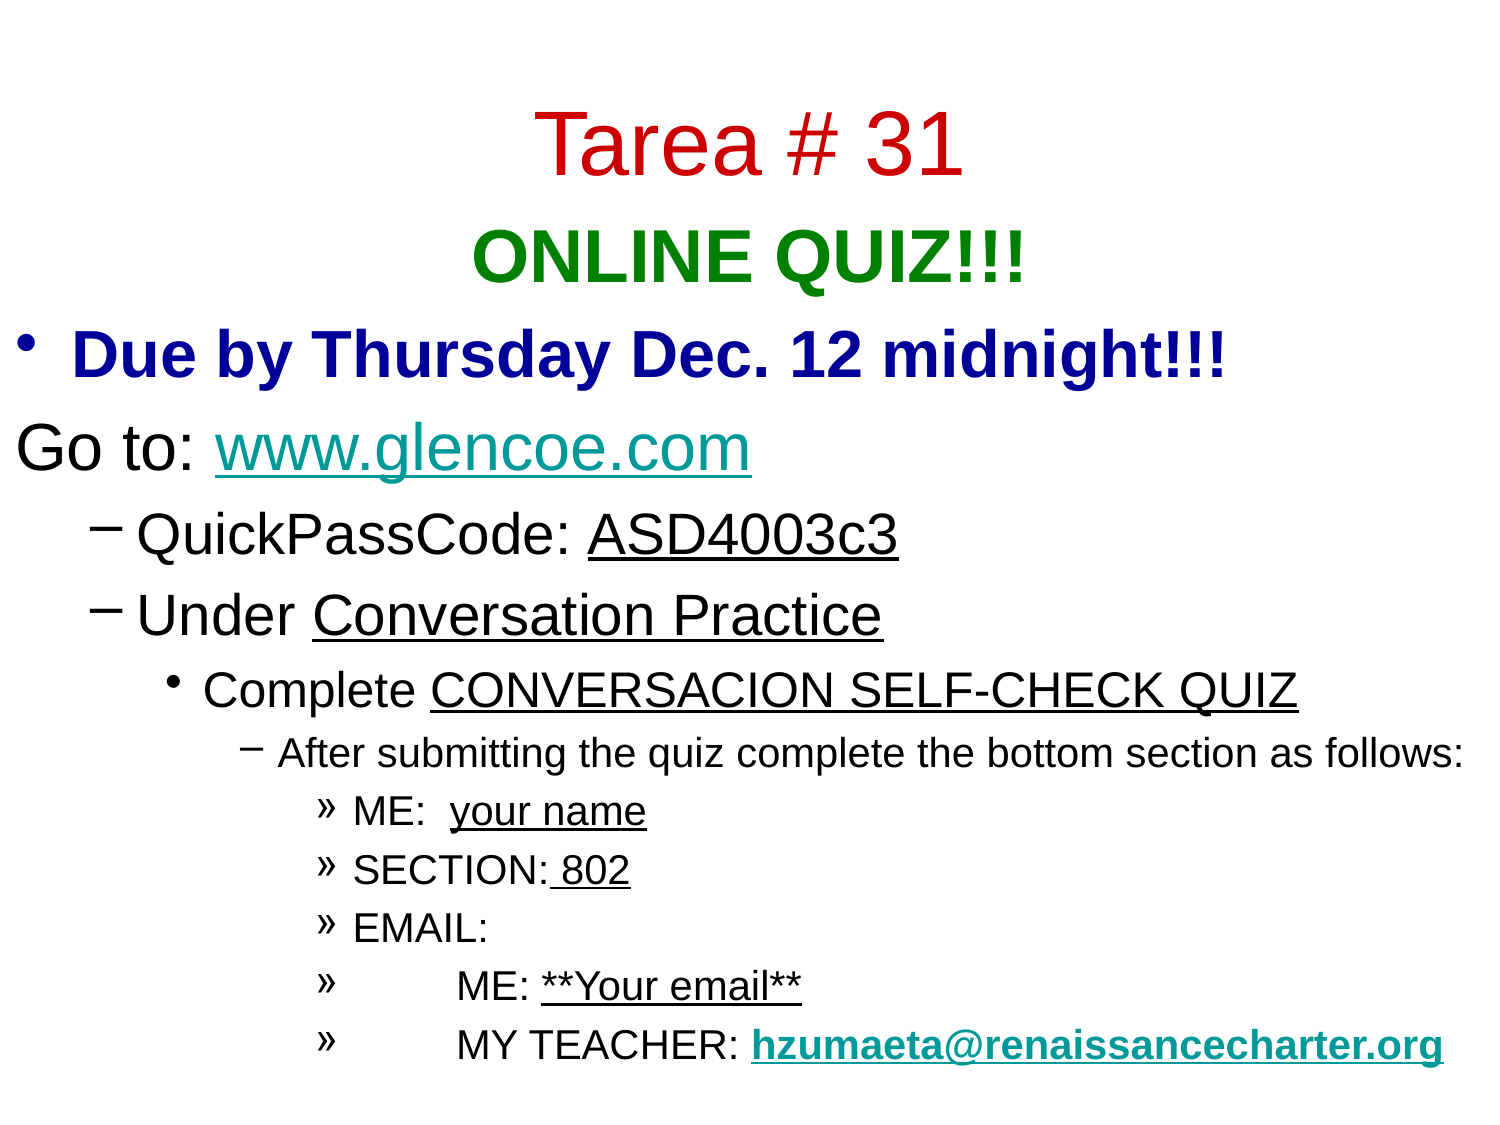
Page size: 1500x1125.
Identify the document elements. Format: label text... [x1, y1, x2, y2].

list ONLINE QUIZ!!! Due by Thursday Dec. 12 midnight!!! Go to: www.glencoe.com QuickPassCode: ASD4003c3 Under Conversation Practice Complete CONVERSACION SELF-CHECK QUIZ After submitting the quiz complete the bottom section as follows: ME: your name SECTION: 802 EMAIL: ME: **Your email** MY TEACHER: hzumaeta@renaissancecharter.org [0, 200, 1500, 1005]
title Tarea # 31 [75, 45, 1425, 200]
